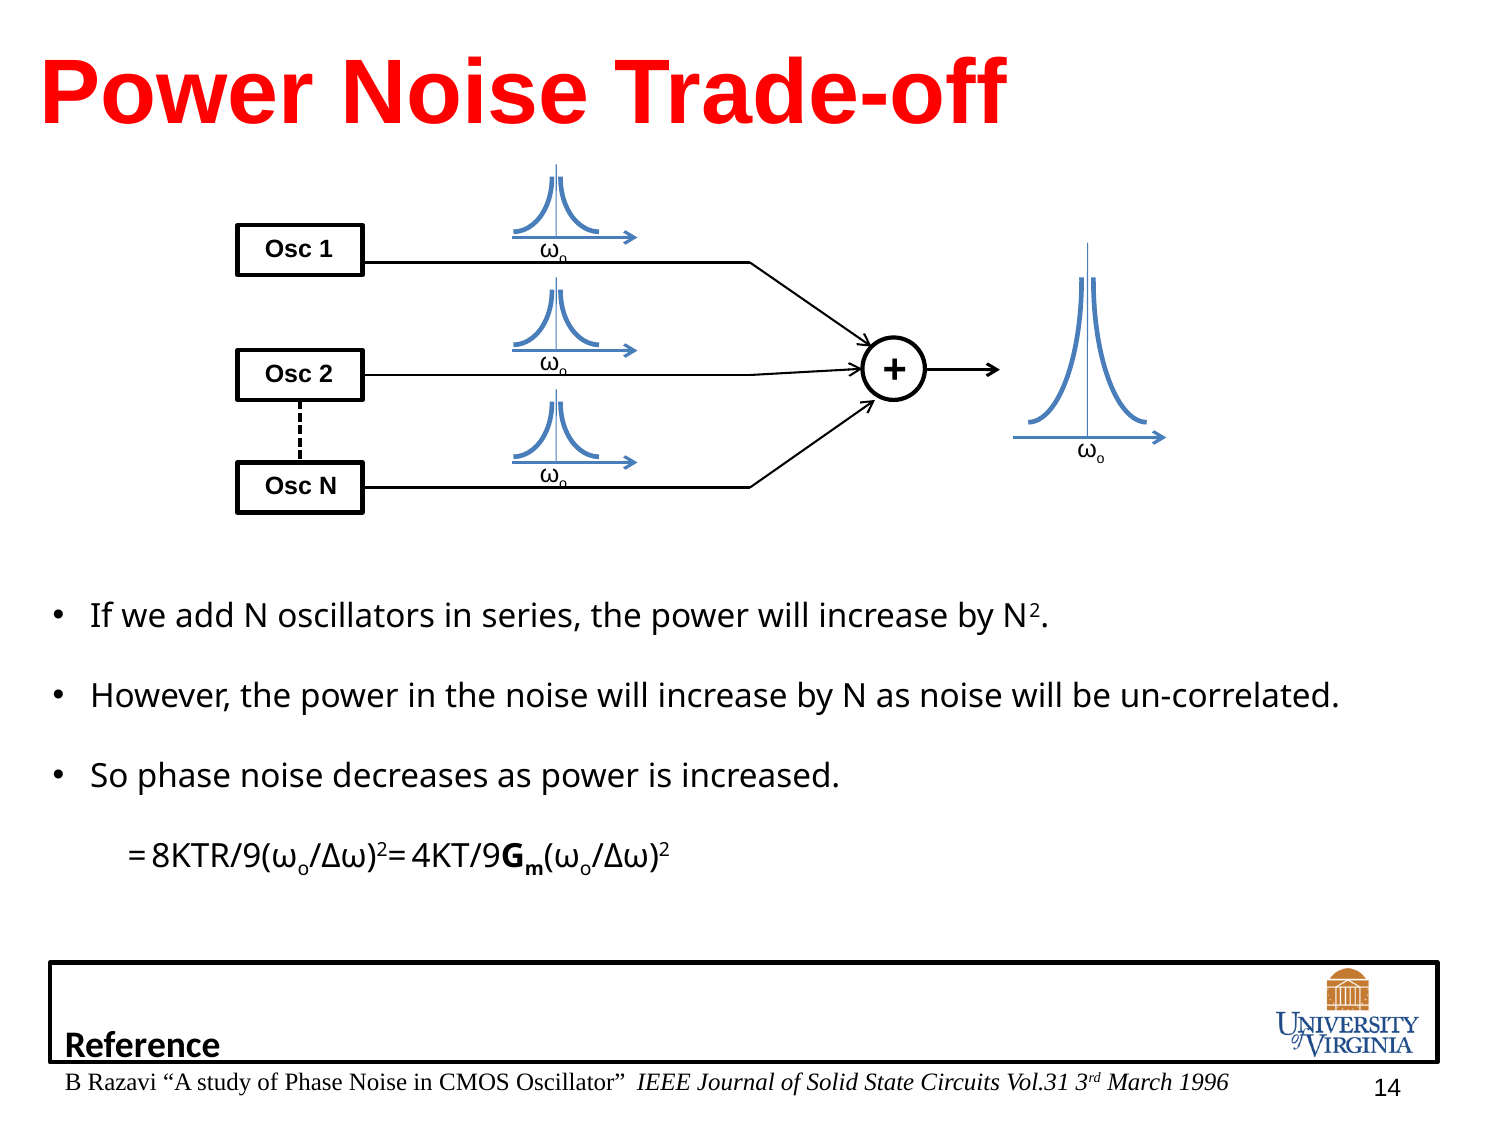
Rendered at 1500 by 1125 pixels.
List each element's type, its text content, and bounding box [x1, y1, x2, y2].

picture [1276, 968, 1419, 1057]
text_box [749, 368, 863, 376]
text_box Osc 2 [249, 350, 363, 395]
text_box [749, 262, 872, 347]
text_box + [867, 334, 931, 400]
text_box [474, 237, 638, 349]
text_box Reference B Razavi “A study of Phase Noise in CMOS Oscillator” IEEE Journal of Solid State Circuits Vol.31 3rd March 1996 [50, 1013, 1288, 1103]
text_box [474, 349, 638, 463]
text_box [235, 348, 365, 402]
text_box Osc 1 [249, 224, 363, 270]
text_box ωo [524, 473, 600, 486]
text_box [974, 137, 1201, 438]
text_box [235, 223, 365, 277]
text_box Osc N [249, 462, 363, 508]
text_box [860, 355, 867, 389]
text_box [474, 124, 638, 237]
text_box [235, 460, 365, 515]
text_box Power Noise Trade-off [24, 24, 1500, 150]
text_box If we add N oscillators in series, the power will increase by N2. However, the power in the noise will increase by N as noise will be un-correlated. So phase noise decreases as power is increased. = 8KTR/9(ωo/Δω)2= 4KT/9Gm(ωo/Δω)2 [37, 586, 1388, 927]
text_box ωo [1062, 448, 1138, 474]
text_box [749, 399, 876, 488]
